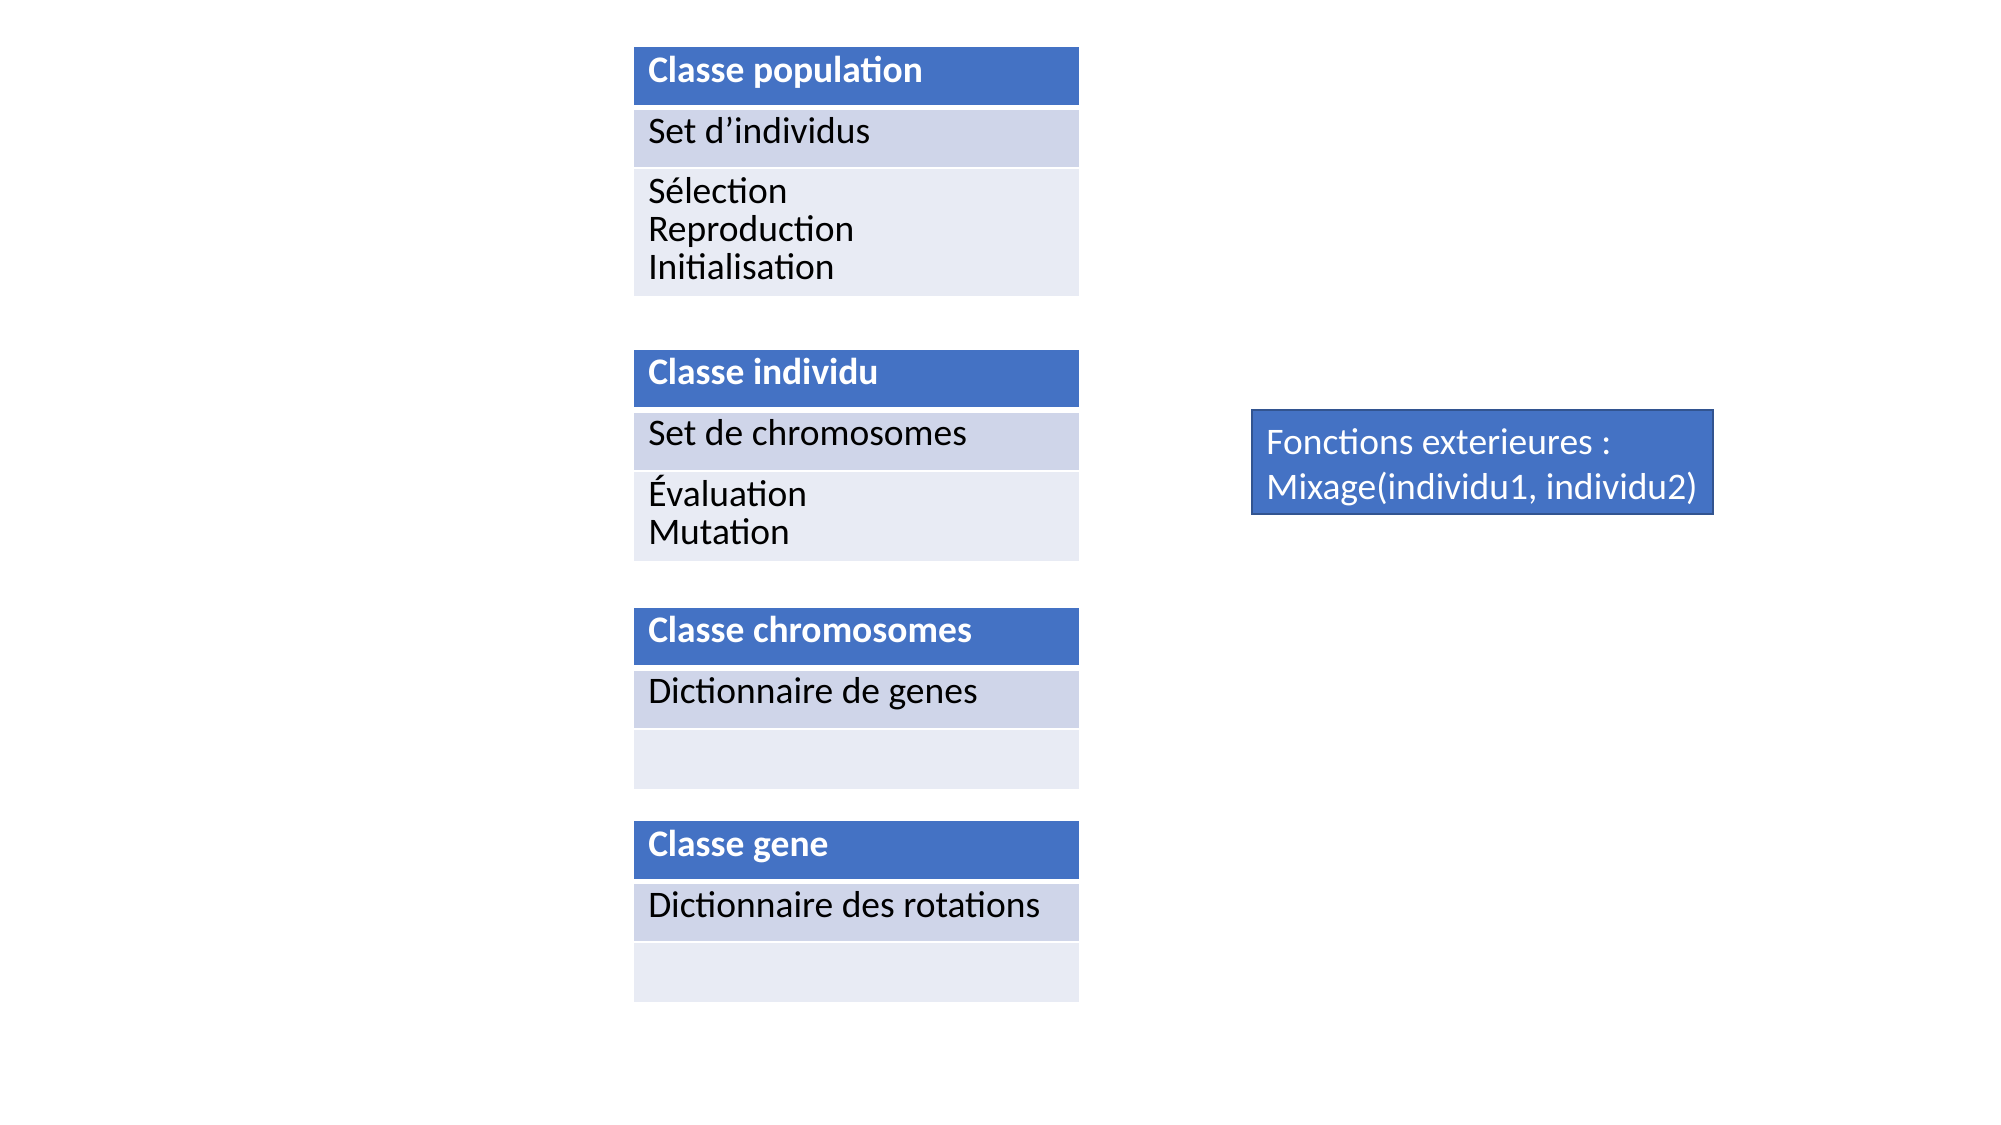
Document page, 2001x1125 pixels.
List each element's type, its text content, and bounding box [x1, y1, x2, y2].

text_box Fonctions exterieures : Mixage(individu1, individu2) [1251, 409, 1714, 515]
table_cell [634, 730, 1079, 789]
table_cell Set d’individus [634, 110, 1079, 167]
table_cell Dictionnaire des rotations [634, 884, 1079, 941]
table_header Classe gene [634, 821, 1079, 879]
table_header Classe chromosomes [634, 608, 1079, 665]
table_header Classe individu [634, 350, 1079, 407]
table_header Classe population [634, 47, 1079, 105]
table_cell Dictionnaire de genes [634, 671, 1079, 728]
table_cell Set de chromosomes [634, 413, 1079, 470]
table_cell Sélection Reproduction Initialisation [634, 169, 1079, 296]
table_cell Évaluation Mutation [634, 472, 1079, 561]
table_cell [634, 943, 1079, 1002]
